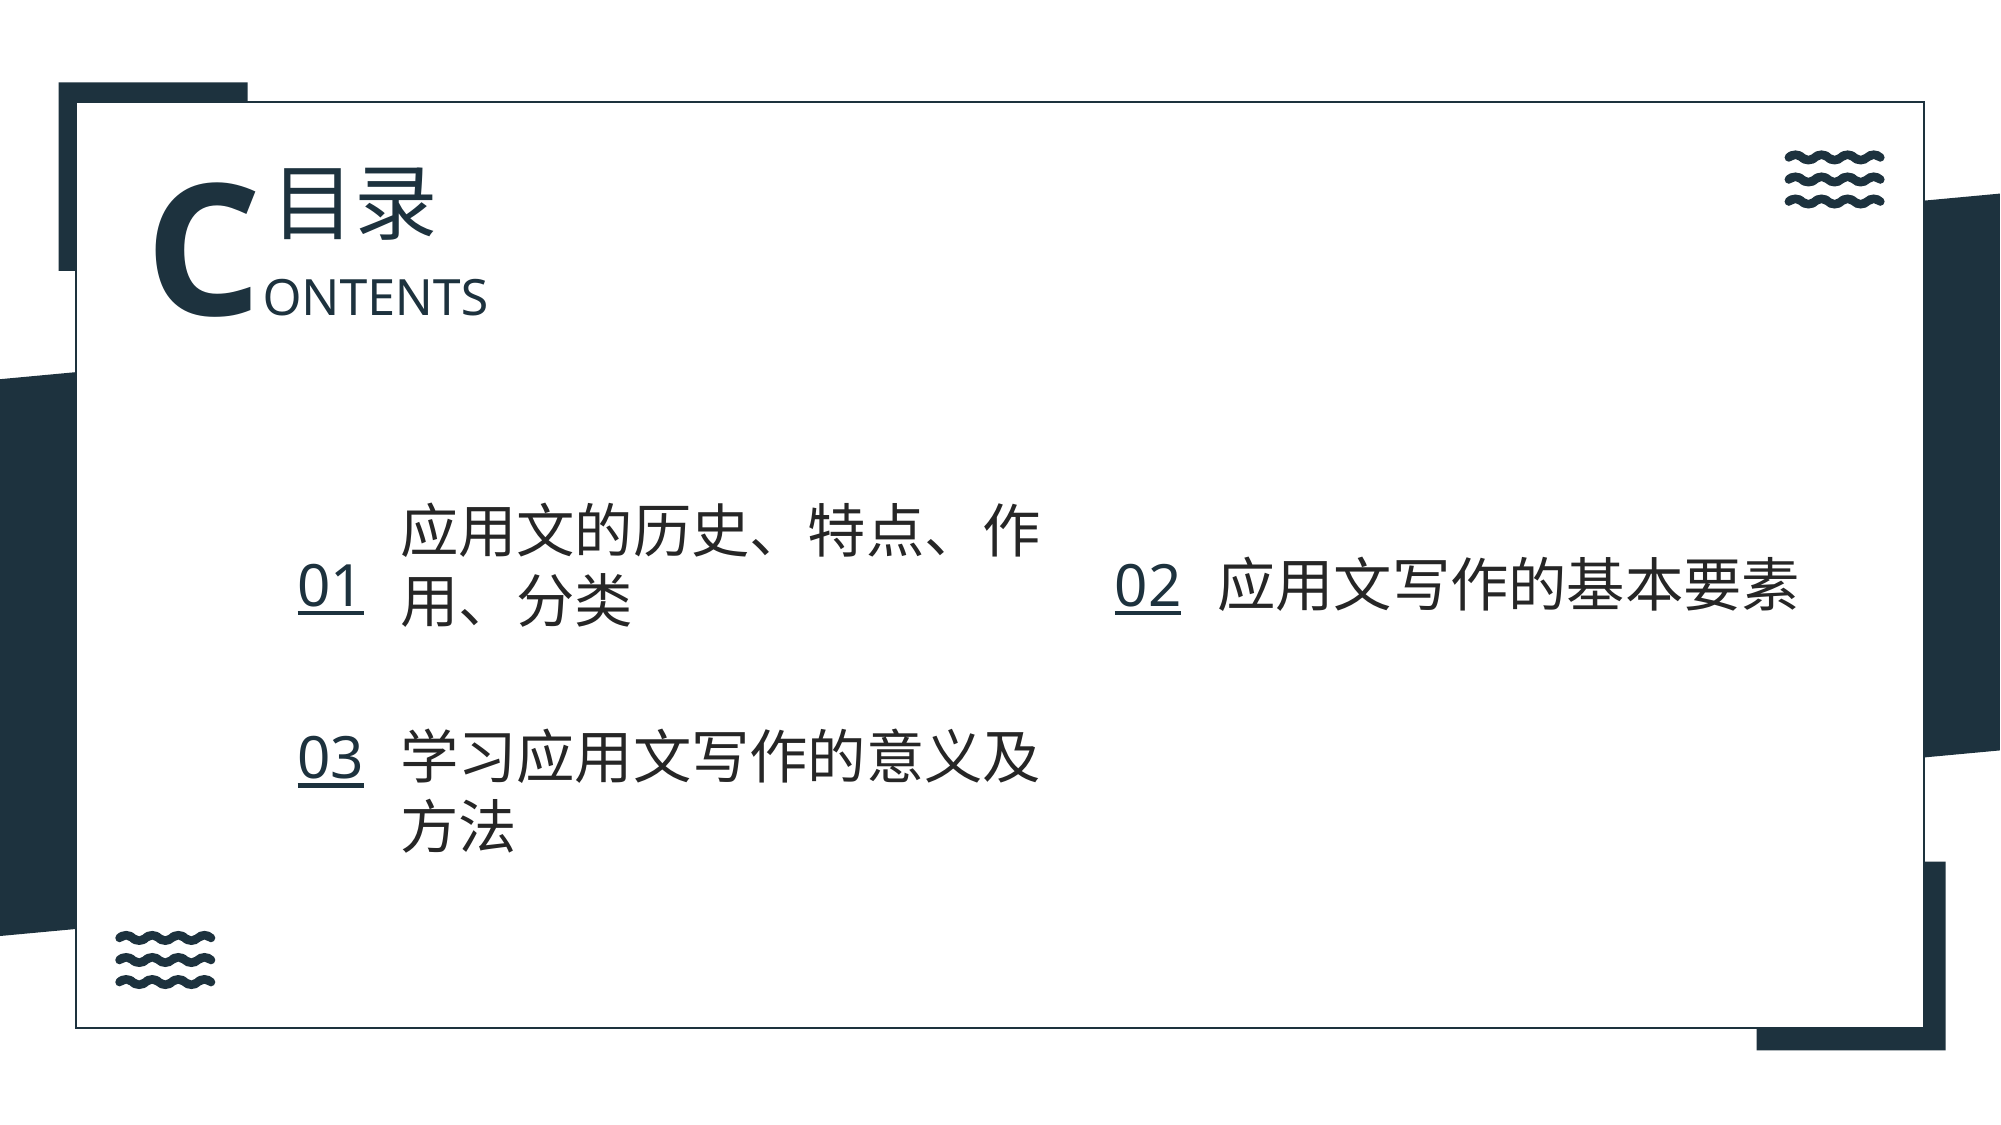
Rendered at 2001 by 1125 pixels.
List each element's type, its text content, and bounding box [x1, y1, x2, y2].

text_box [1784, 150, 1885, 165]
text_box [115, 975, 216, 990]
text_box 学习应用文写作的意义及方法 [385, 713, 1068, 868]
text_box [1784, 194, 1885, 209]
text_box [115, 952, 216, 968]
text_box 01 [282, 540, 385, 626]
text_box [1756, 861, 1947, 1051]
text_box [58, 81, 249, 124]
text_box 目录 [256, 143, 509, 258]
text_box [115, 930, 216, 946]
text_box [75, 101, 1925, 1029]
text_box [1925, 192, 2000, 759]
text_box [1784, 172, 1885, 187]
text_box [0, 371, 75, 938]
text_box 应用文写作的基本要素 [1202, 540, 1860, 626]
text_box 02 [1099, 540, 1202, 626]
text_box CONTENTS [44, 124, 590, 360]
text_box 03 [282, 713, 385, 799]
text_box 应用文的历史、特点、作用、分类 [385, 486, 1068, 642]
